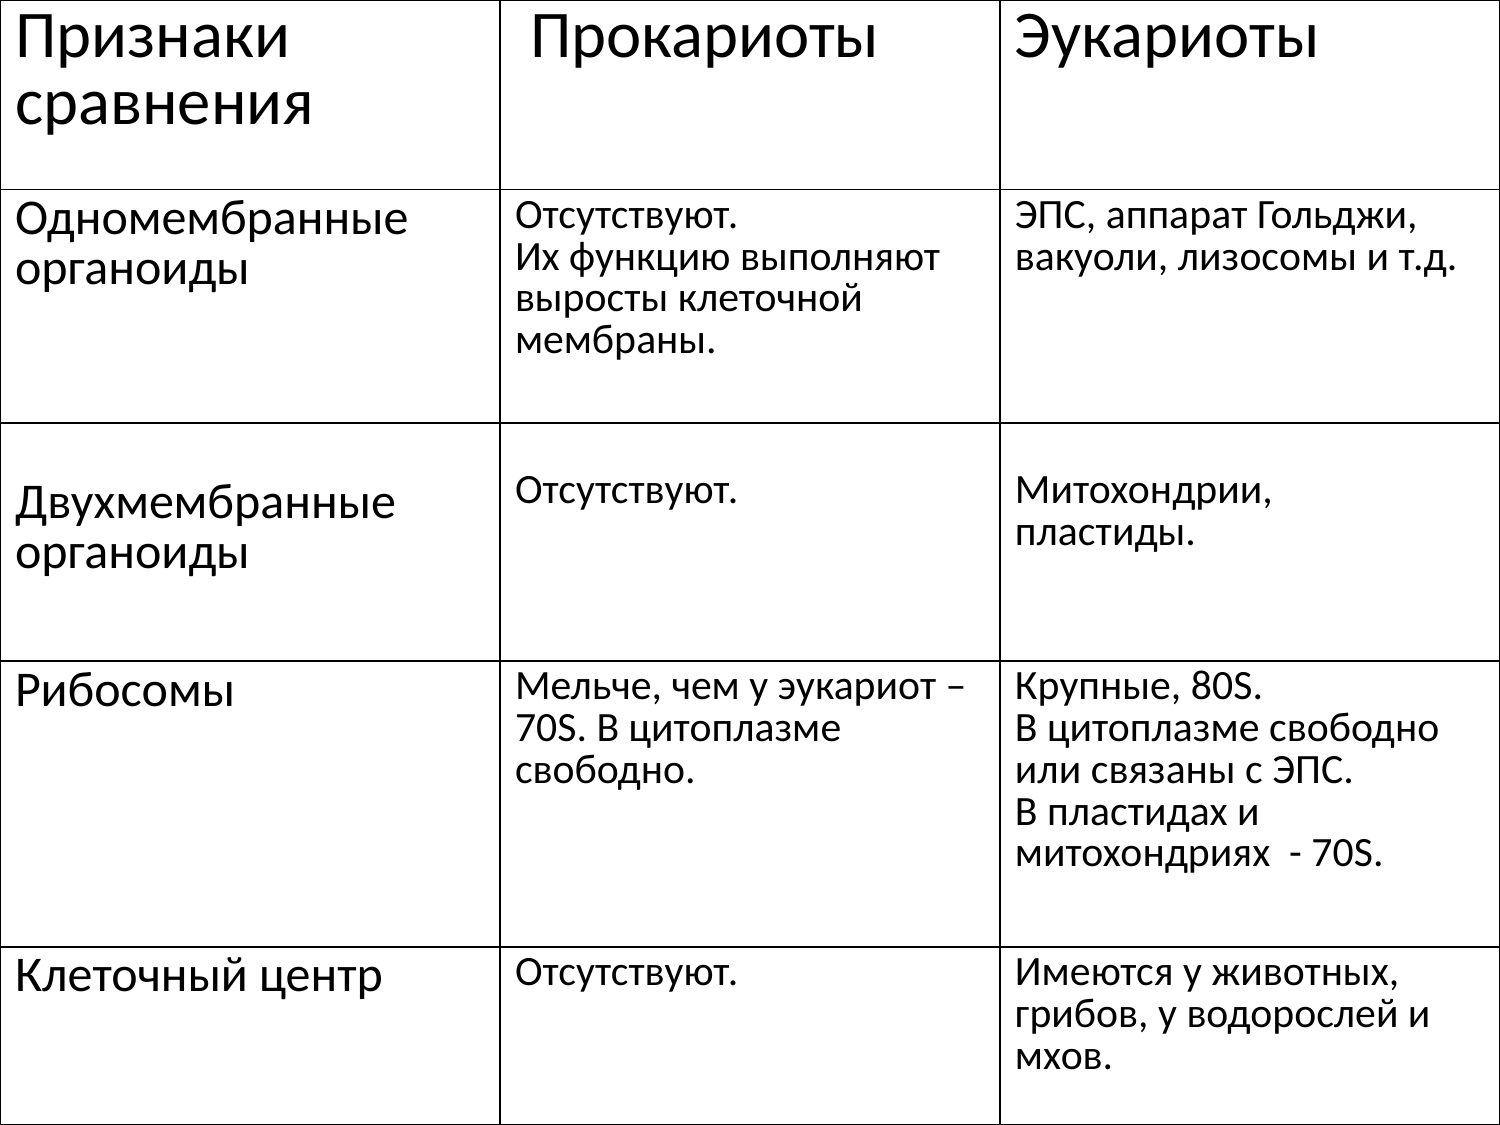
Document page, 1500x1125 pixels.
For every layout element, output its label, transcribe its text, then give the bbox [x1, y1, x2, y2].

table_cell Крупные, 80S. В цитоплазме свободно или связаны с ЭПС. В пластидах и митохондриях - 70S. [1001, 662, 1499, 946]
table_cell Отсутствуют. [501, 424, 999, 660]
table_header Прокариоты [501, 1, 999, 189]
table_cell ЭПС, аппарат Гольджи, вакуоли, лизосомы и т.д. [1001, 190, 1499, 422]
table_cell Отсутствуют. Их функцию выполняют выросты клеточной мембраны. [501, 190, 999, 422]
table_cell Одномембранные органоиды [1, 190, 499, 422]
table_cell Двухмембранные органоиды [1, 424, 499, 660]
table_cell Клеточный центр [1, 948, 499, 1124]
table_cell Мельче, чем у эукариот – 70S. В цитоплазме свободно. [501, 662, 999, 946]
table_cell Митохондрии, пластиды. [1001, 424, 1499, 660]
table_cell Рибосомы [1, 662, 499, 946]
table_cell Имеются у животных, грибов, у водорослей и мхов. [1001, 948, 1499, 1124]
table_header Эукариоты [1001, 1, 1499, 189]
table_cell Отсутствуют. [501, 948, 999, 1124]
table_header Признаки сравнения [1, 1, 499, 189]
